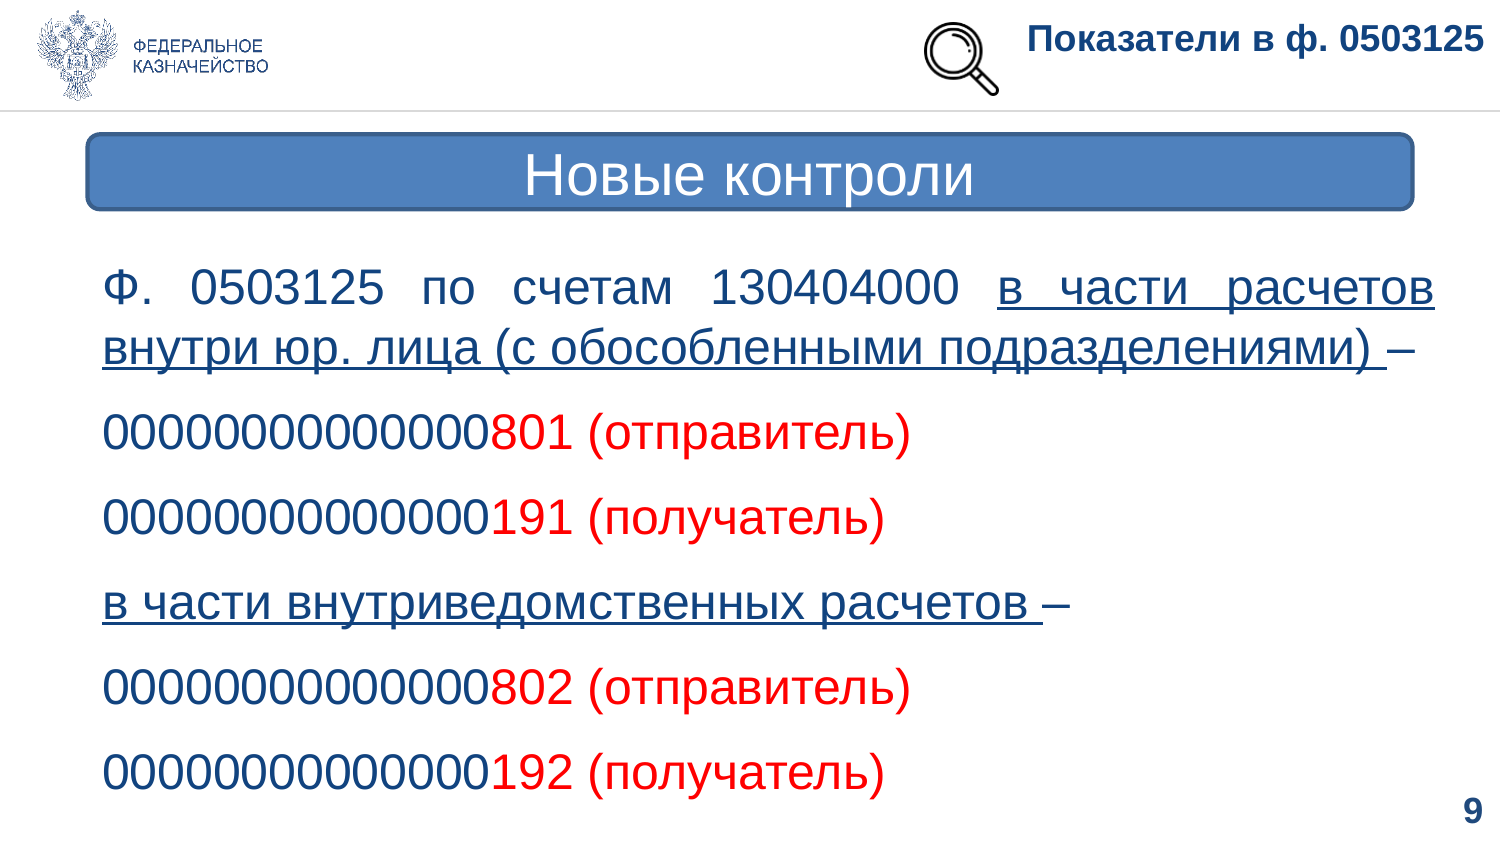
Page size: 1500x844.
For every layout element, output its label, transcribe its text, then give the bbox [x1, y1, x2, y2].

text_box Показатели в ф. 0503125 [548, 13, 1485, 59]
picture [924, 22, 999, 97]
text_box Ф. 0503125 по счетам 130404000 в части расчетов внутри юр. лица (с обособленными подразделениями) – 00000000000000801 (отправитель) 00000000000000191 (получатель) в части внутриведомственных расчетов – 00000000000000802 (отправитель) 00000000000000192 (получатель) [87, 246, 1450, 807]
slide_number 9 [1138, 786, 1484, 844]
text_box Новые контроли [85, 132, 1415, 212]
picture [37, 10, 268, 101]
